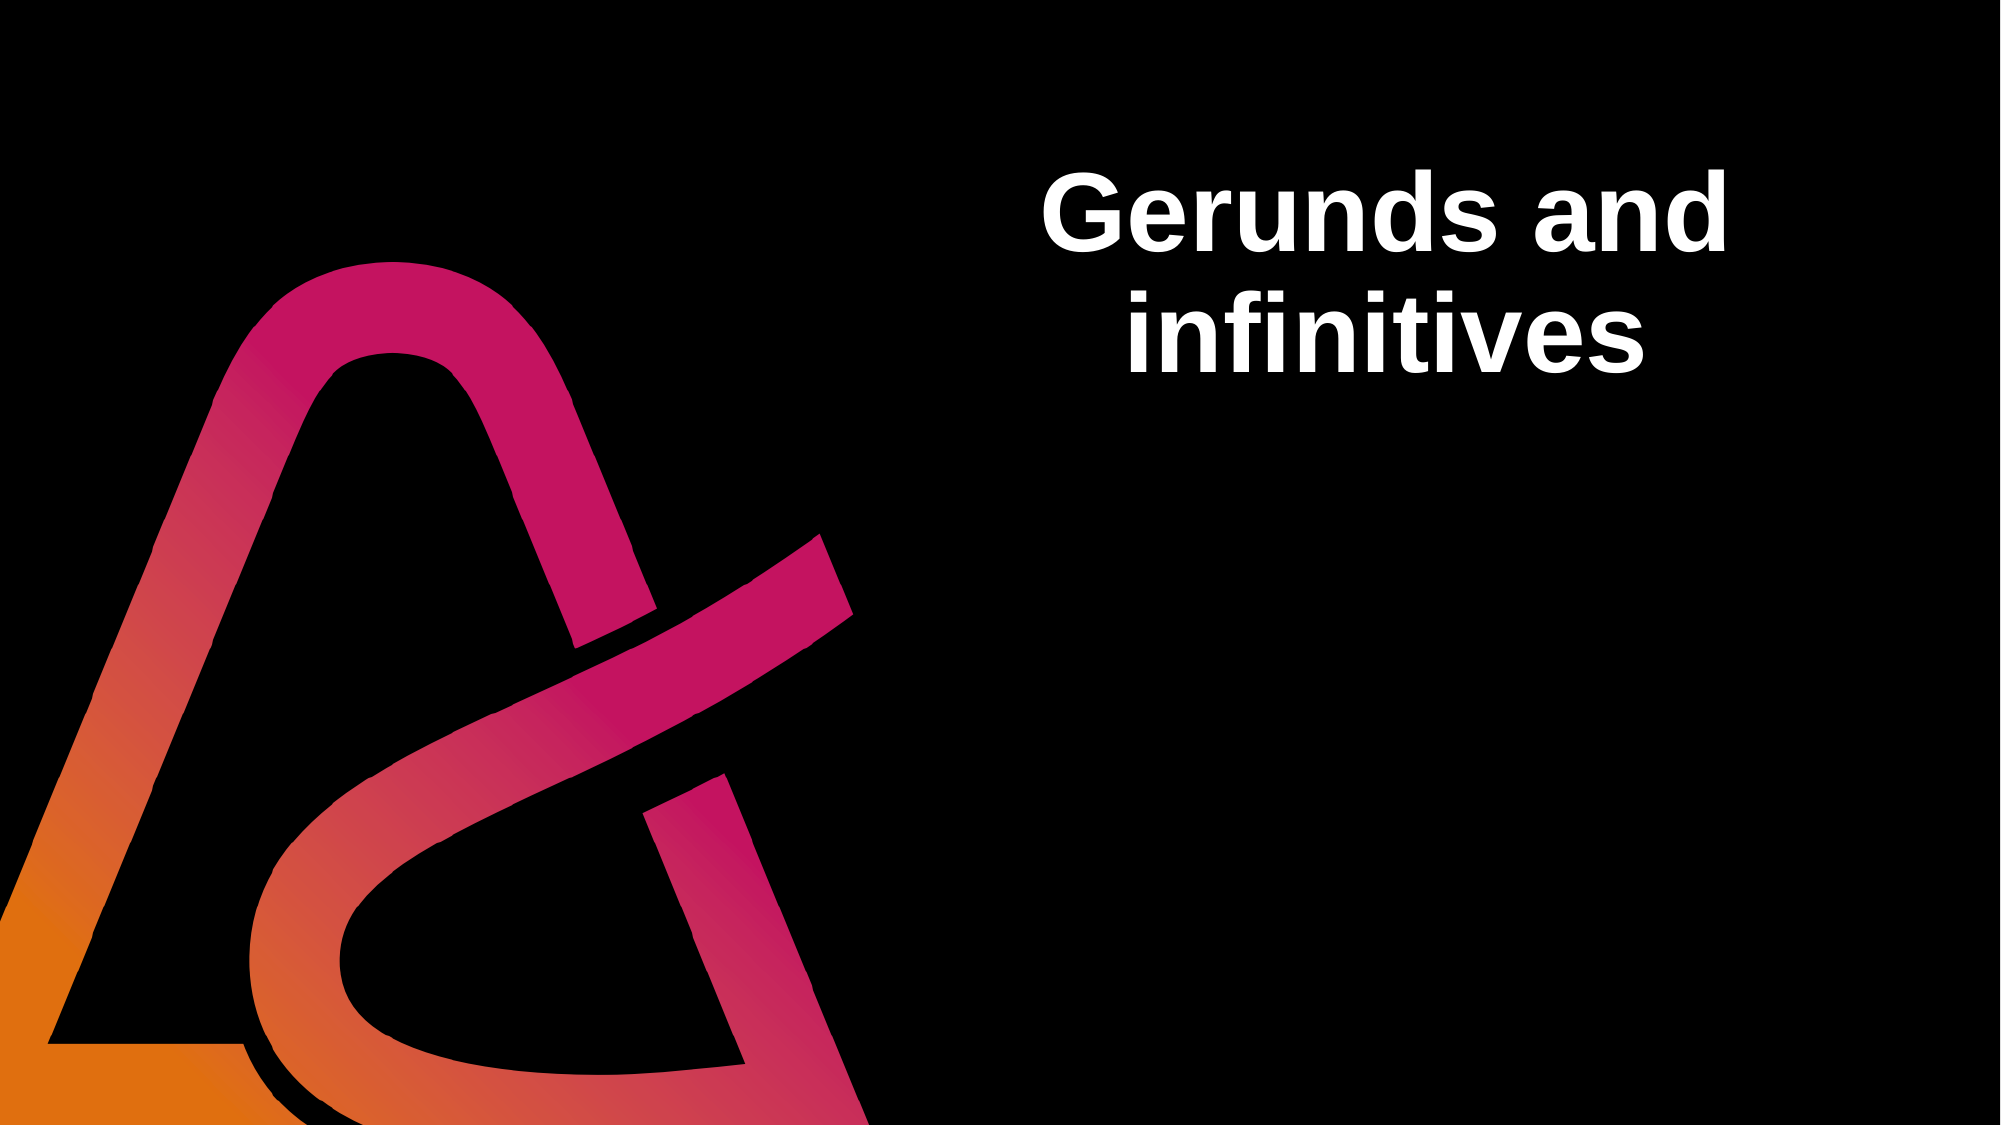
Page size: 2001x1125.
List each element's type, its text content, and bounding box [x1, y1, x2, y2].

title Gerunds and infinitives [903, 110, 1870, 441]
